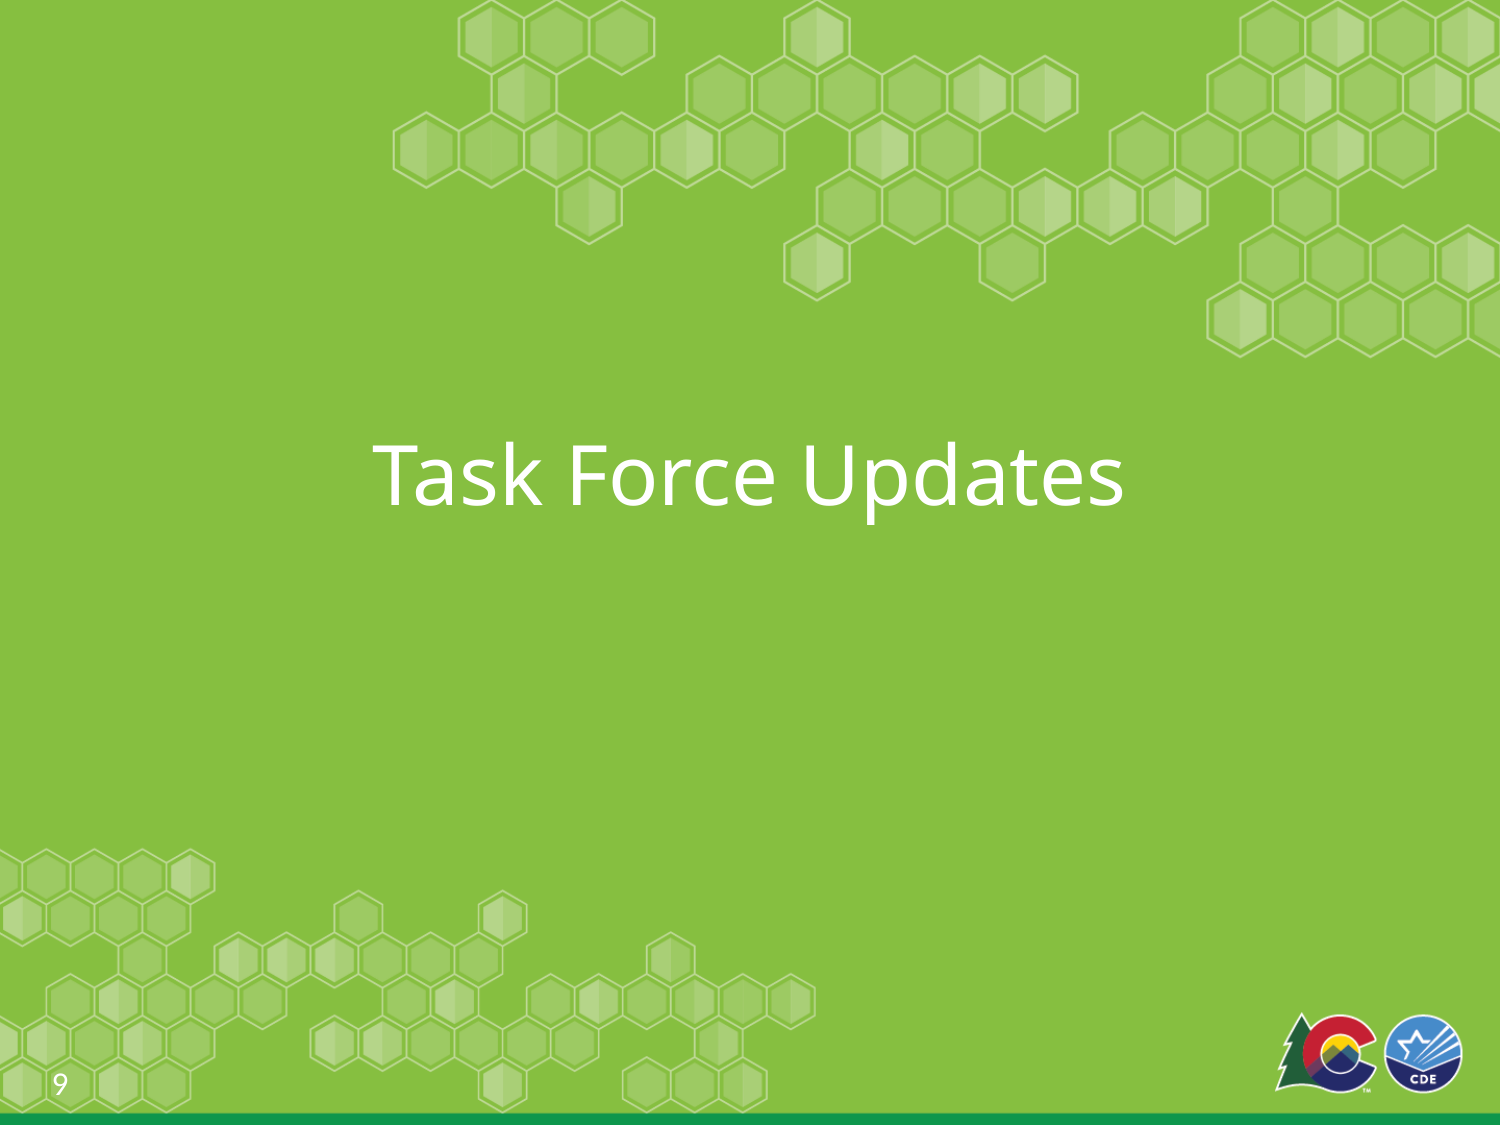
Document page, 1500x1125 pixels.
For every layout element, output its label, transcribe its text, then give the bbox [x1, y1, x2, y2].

title Task Force Updates [112, 425, 1388, 810]
picture [0, 0, 1500, 1125]
slide_number 9 [36, 1054, 375, 1115]
